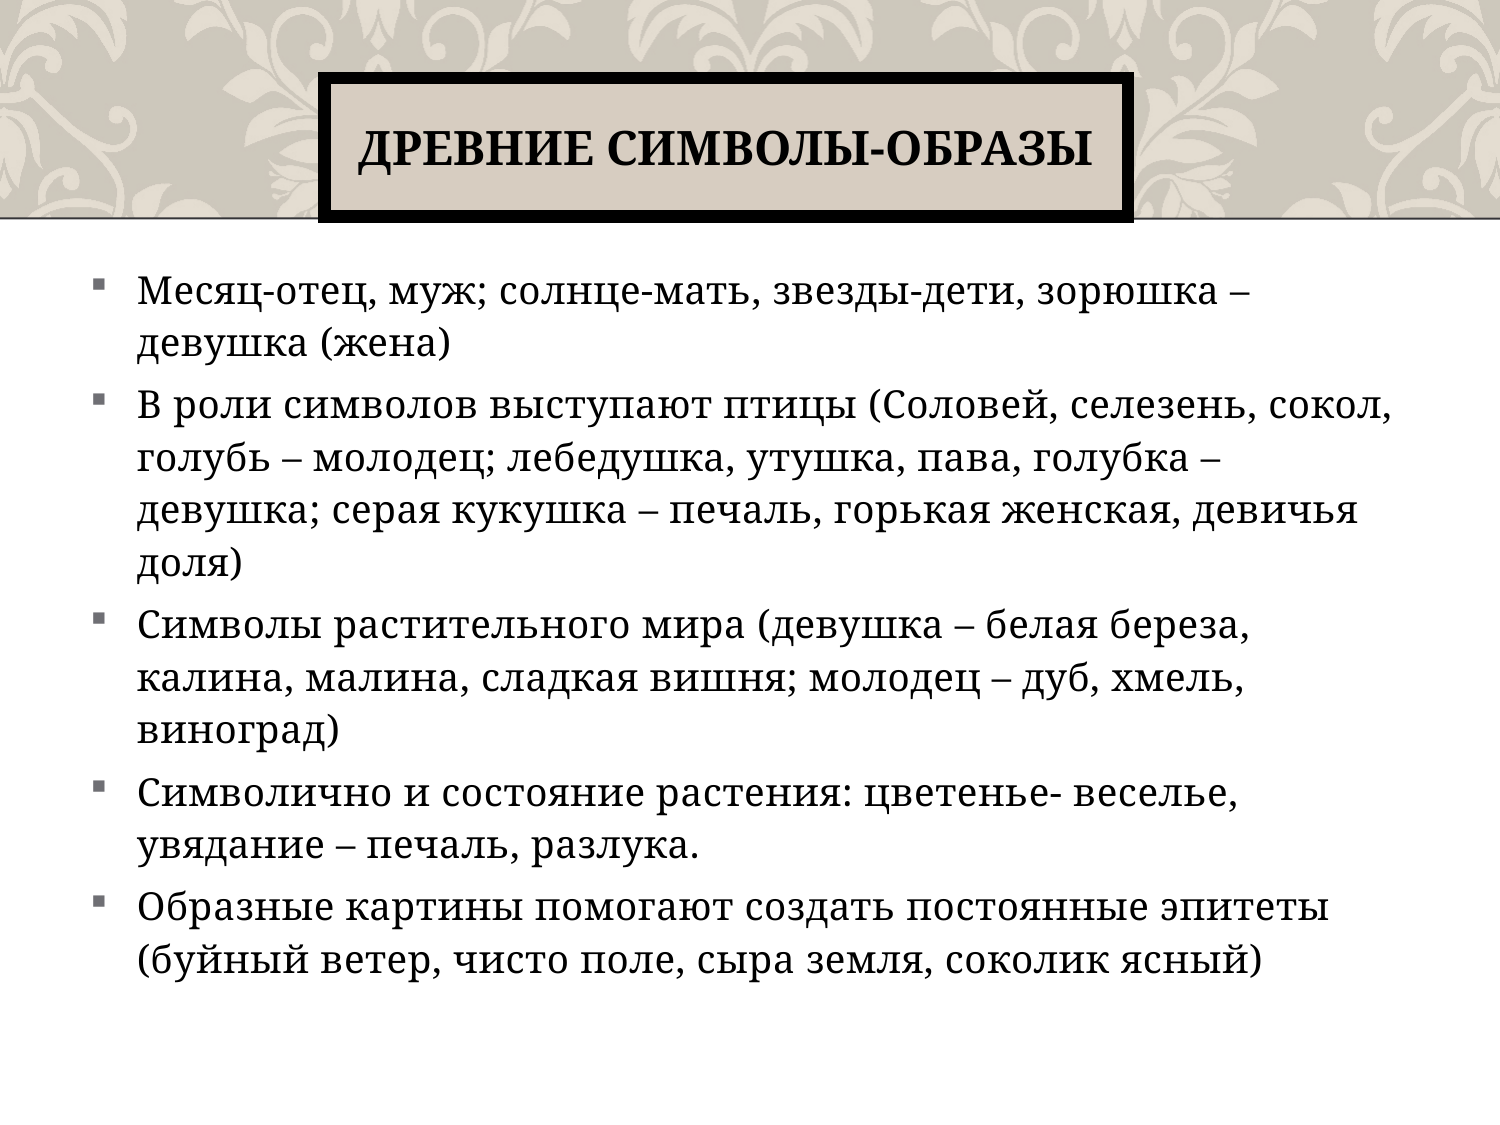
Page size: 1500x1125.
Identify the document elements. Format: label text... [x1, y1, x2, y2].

title Древние символы-образы [318, 72, 1134, 223]
list Месяц-отец, муж; солнце-мать, звезды-дети, зорюшка – девушка (жена) В роли символов выступают птицы (Соловей, селезень, сокол, голубь – молодец; лебедушка, утушка, пава, голубка – девушка; серая кукушка – печаль, горькая женская, девичья доля) Символы растительного мира (девушка – белая береза, калина, малина, сладкая вишня; молодец – дуб, хмель, виноград) Символично и состояние растения: цветенье- веселье, увядание – печаль, разлука. Образные картины помогают создать постоянные эпитеты (буйный ветер, чисто поле, сыра земля, соколик ясный) [75, 255, 1425, 1000]
